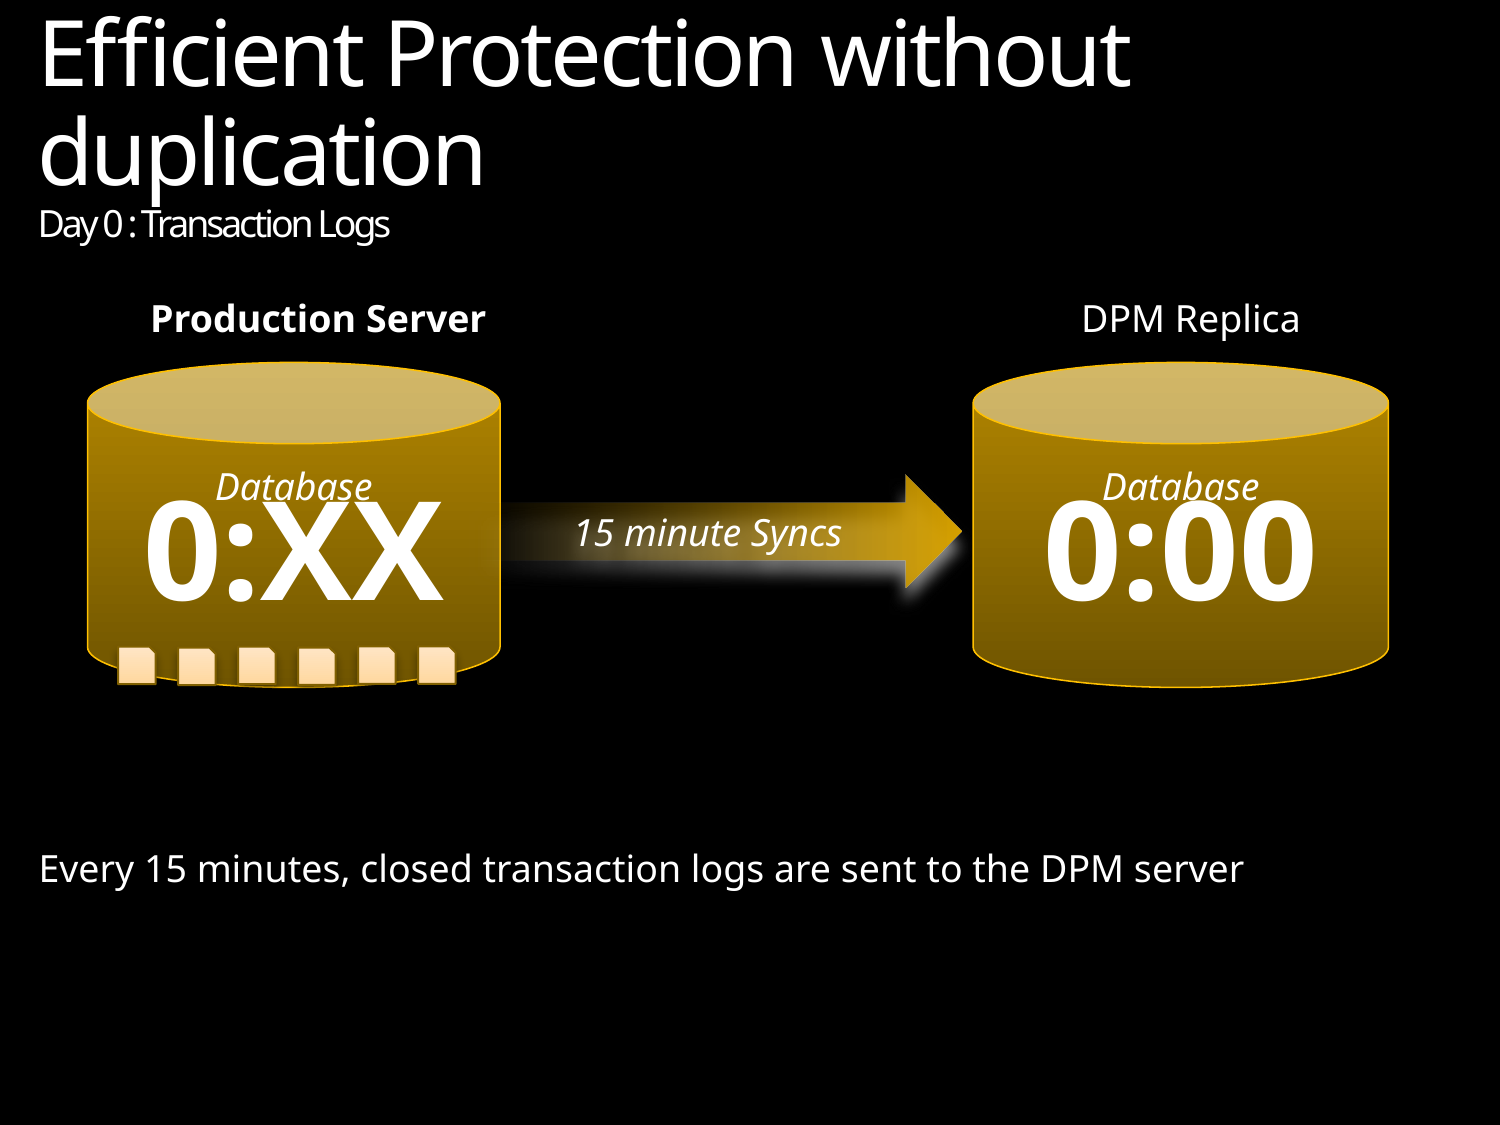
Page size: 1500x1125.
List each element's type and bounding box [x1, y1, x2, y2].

table_cell [89, 364, 499, 442]
table_cell [486, 564, 501, 573]
text_box [86, 361, 966, 689]
title [37, 7, 1500, 149]
text_box [23, 837, 1261, 898]
text_box [135, 287, 503, 348]
text_box [972, 361, 1390, 689]
table_cell [490, 564, 501, 569]
table_cell [975, 364, 1387, 442]
text_box [1066, 287, 1317, 348]
